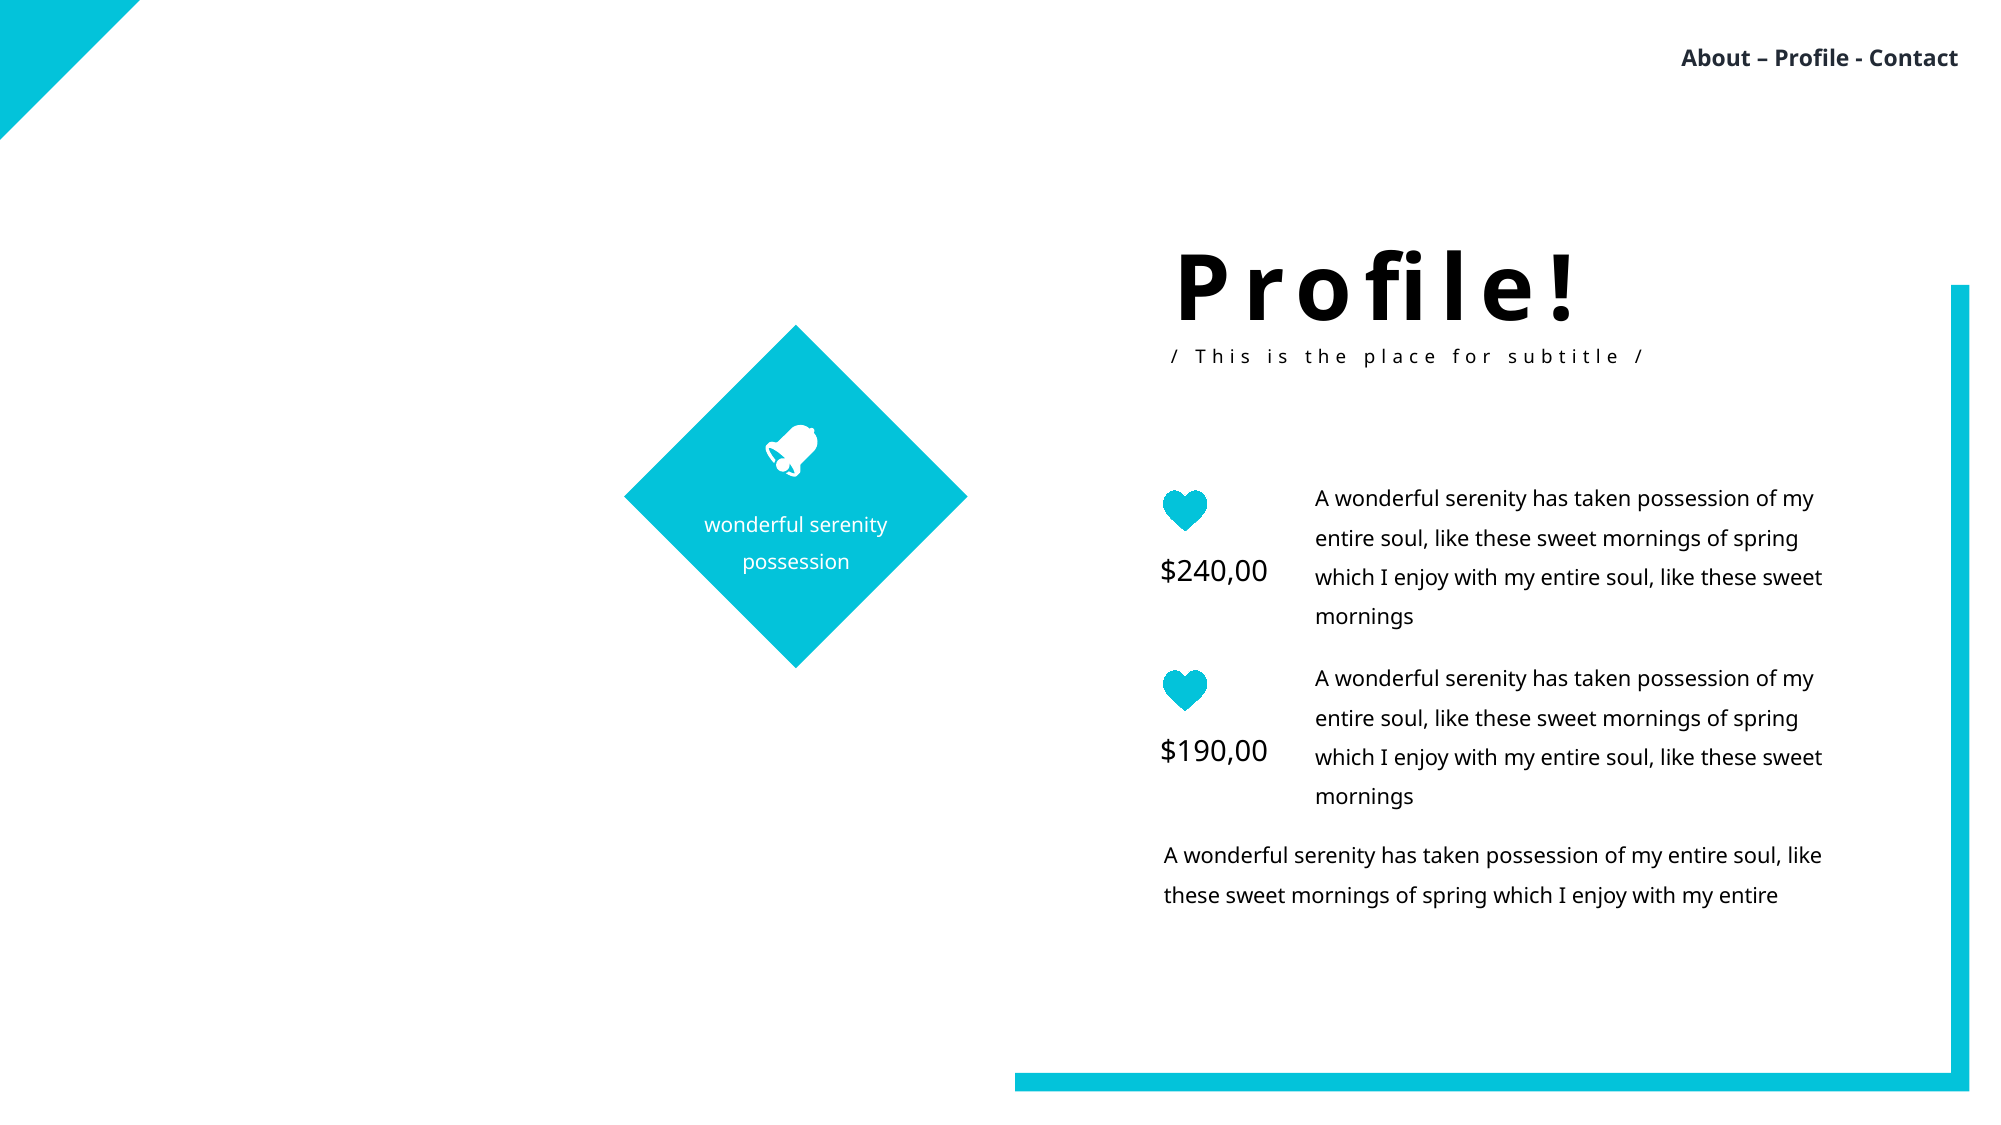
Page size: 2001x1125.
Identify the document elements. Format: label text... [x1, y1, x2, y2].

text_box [1139, 221, 1656, 376]
text_box [1216, 284, 1970, 1092]
text_box A wonderful serenity has taken possession of my entire soul, like these sweet mornings of spring which I enjoy with my entire soul, like these sweet mornings [1300, 464, 1879, 637]
text_box A wonderful serenity has taken possession of my entire soul, like these sweet mornings of spring which I enjoy with my entire soul, like these sweet mornings [1300, 644, 1879, 817]
text_box About – Profile - Contact [1557, 29, 1989, 85]
text_box A wonderful serenity has taken possession of my entire soul, like these sweet mornings of spring which I enjoy with my entire [1216, 821, 1879, 916]
text_box [931, 458, 970, 517]
picture [0, 0, 1216, 1125]
text_box $240,00 [1216, 542, 1300, 598]
text_box [1162, 489, 1208, 517]
text_box $190,00 [1216, 721, 1300, 778]
